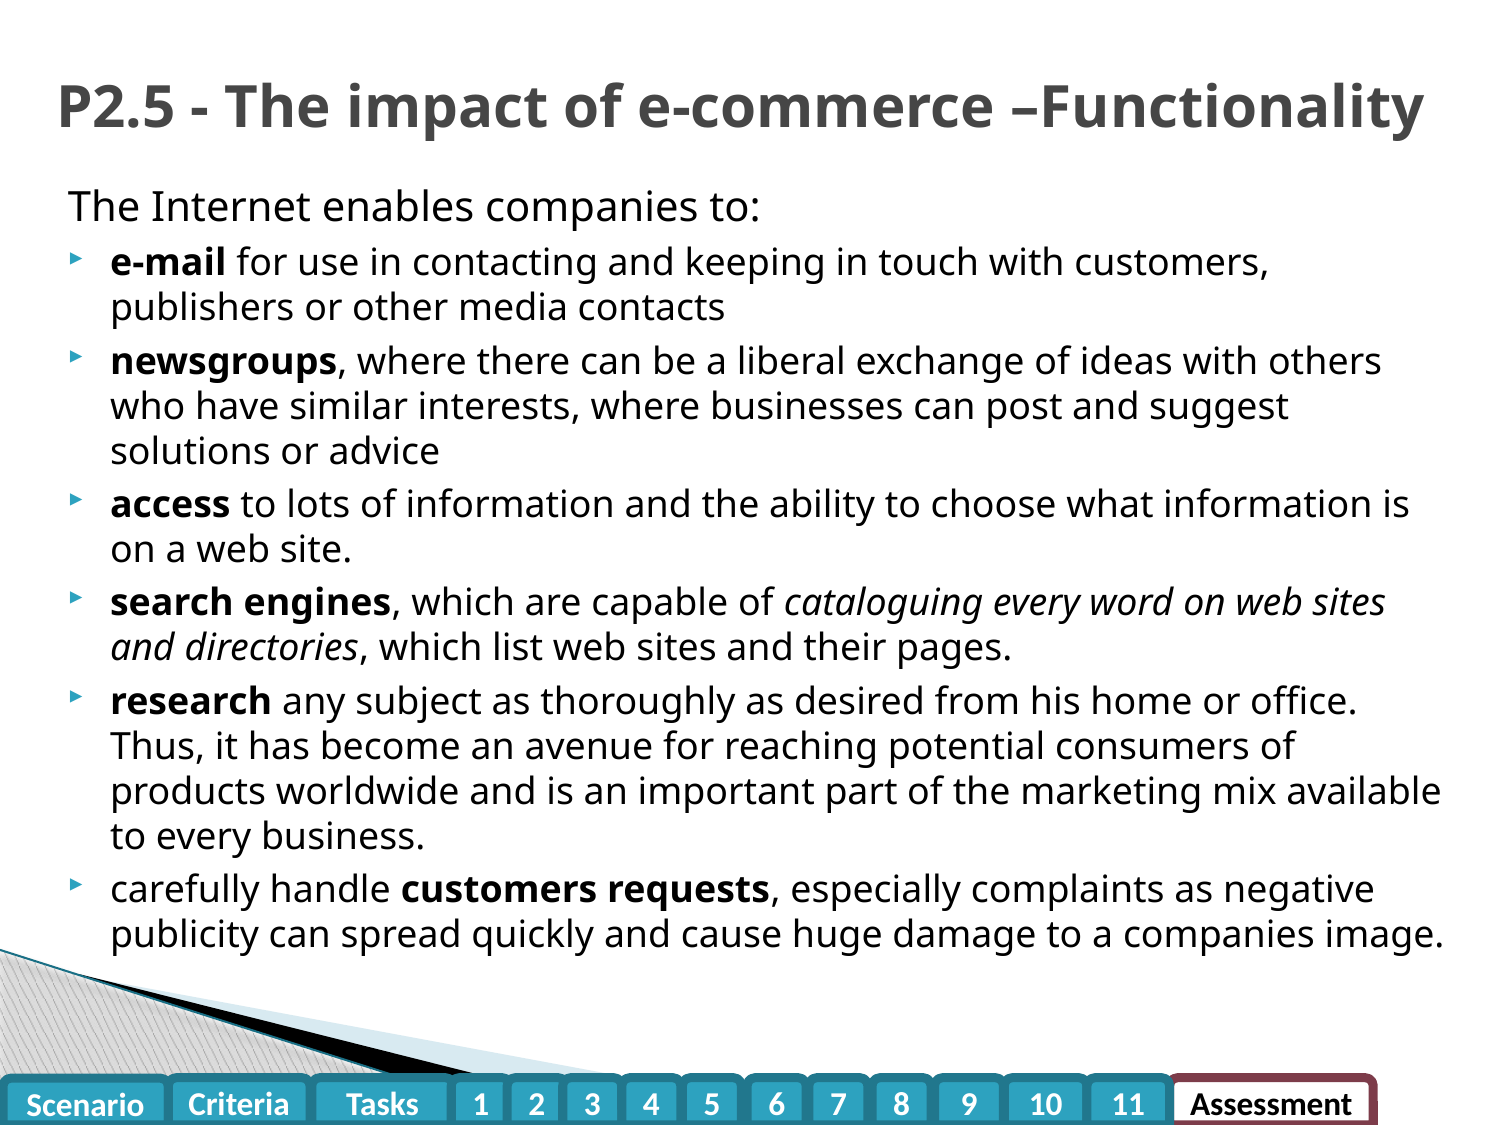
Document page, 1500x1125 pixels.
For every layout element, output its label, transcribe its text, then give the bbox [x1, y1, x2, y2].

text_box P2.5 - The impact of e-commerce –Functionality [41, 35, 1459, 173]
list The Internet enables companies to: e-mail for use in contacting and keeping in touch with customers, publishers or other media contacts newsgroups, where there can be a liberal exchange of ideas with others who have similar interests, where businesses can post and suggest solutions or advice access to lots of information and the ability to choose what information is on a web site. search engines, which are capable of cataloguing every word on web sites and directories, which list web sites and their pages. research any subject as thoroughly as desired from his home or office. Thus, it has become an avenue for reaching potential consumers of products worldwide and is an important part of the marketing mix available to every business. carefully handle customers requests, especially complaints as negative publicity can spread quickly and cause huge damage to a companies image. [35, 172, 1465, 1041]
